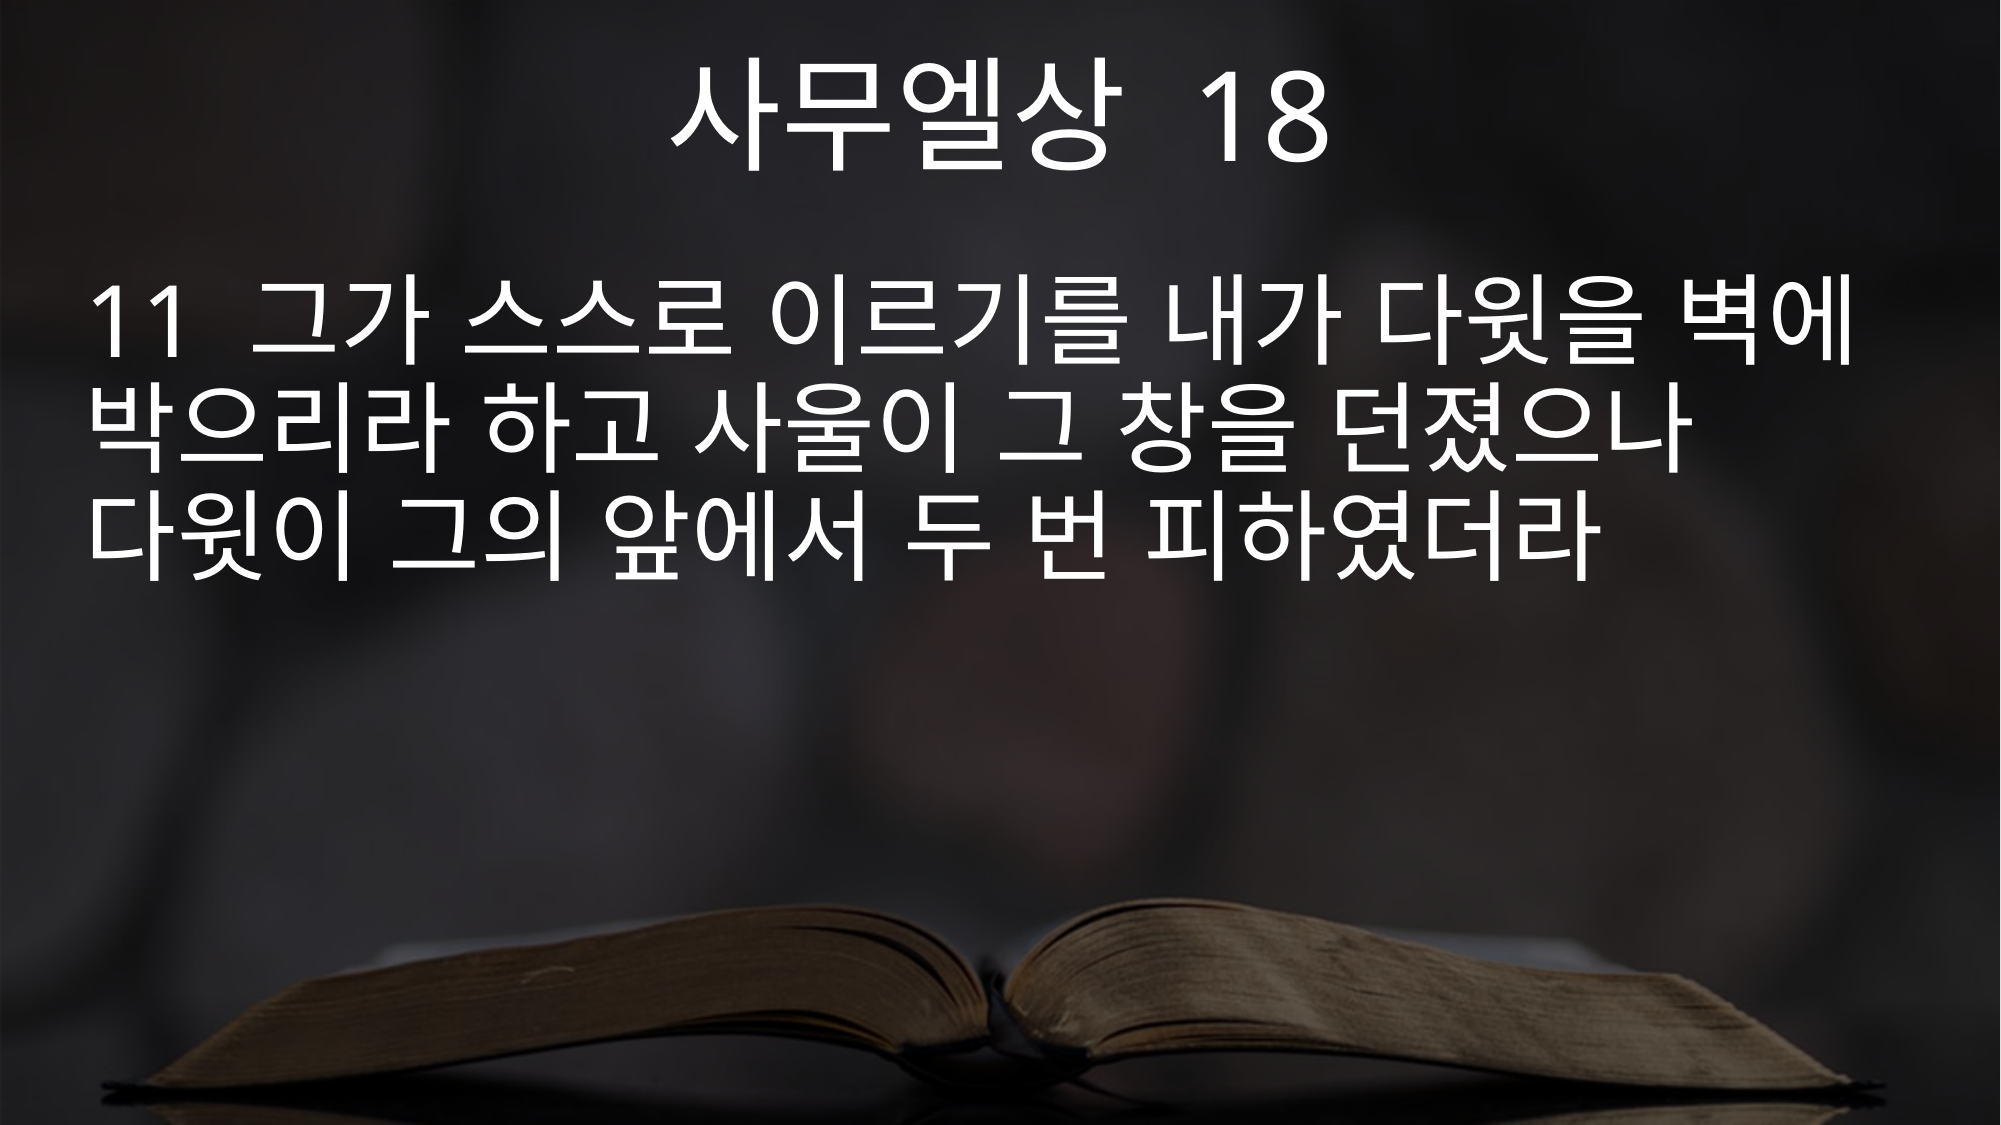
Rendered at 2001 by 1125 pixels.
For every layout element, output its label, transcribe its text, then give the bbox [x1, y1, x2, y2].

footer 사무엘상 18 [0, 32, 2000, 192]
picture [0, 0, 2001, 1125]
list 11 그가 스스로 이르기를 내가 다윗을 벽에 박으리라 하고 사울이 그 창을 던졌으나 다윗이 그의 앞에서 두 번 피하였더라 [69, 263, 1953, 423]
